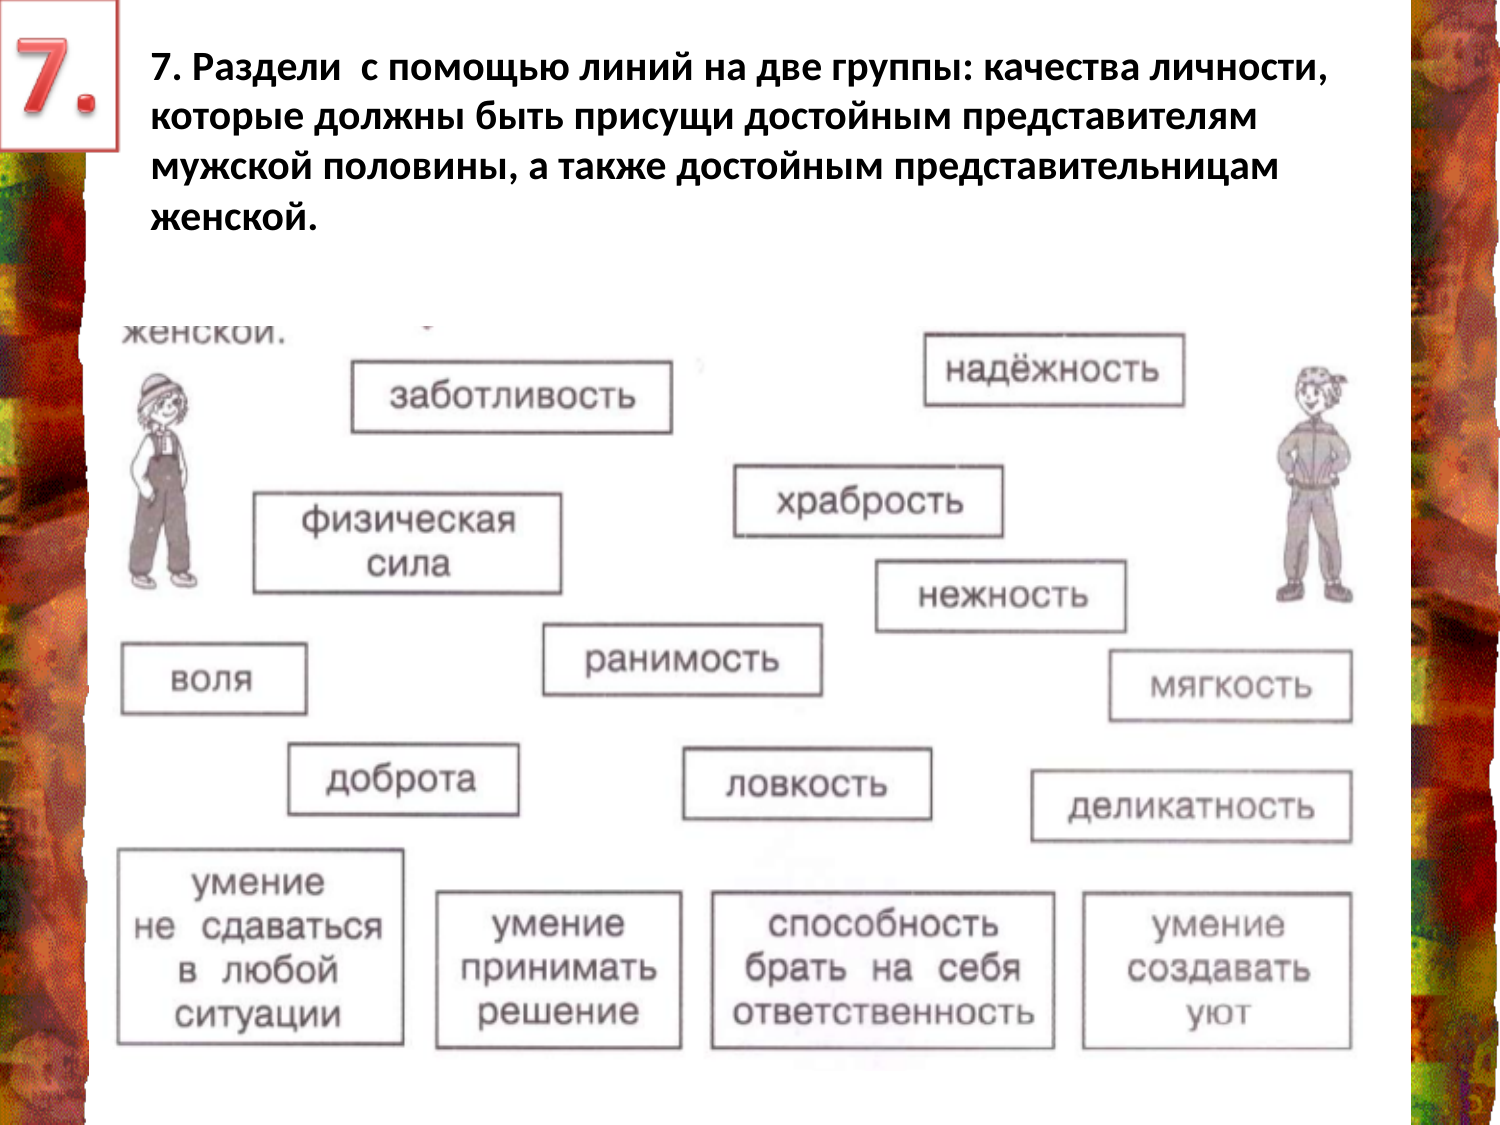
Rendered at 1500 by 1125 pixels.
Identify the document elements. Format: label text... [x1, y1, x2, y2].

picture [0, 0, 180, 1125]
picture [1411, 0, 1500, 1125]
text_box 7. Раздели с помощью линий на две группы: качества личности, которые должны быть присущи достойным представителям мужской половины, а также достойным представительницам женской. [135, 30, 1406, 246]
picture [90, 326, 1363, 1071]
